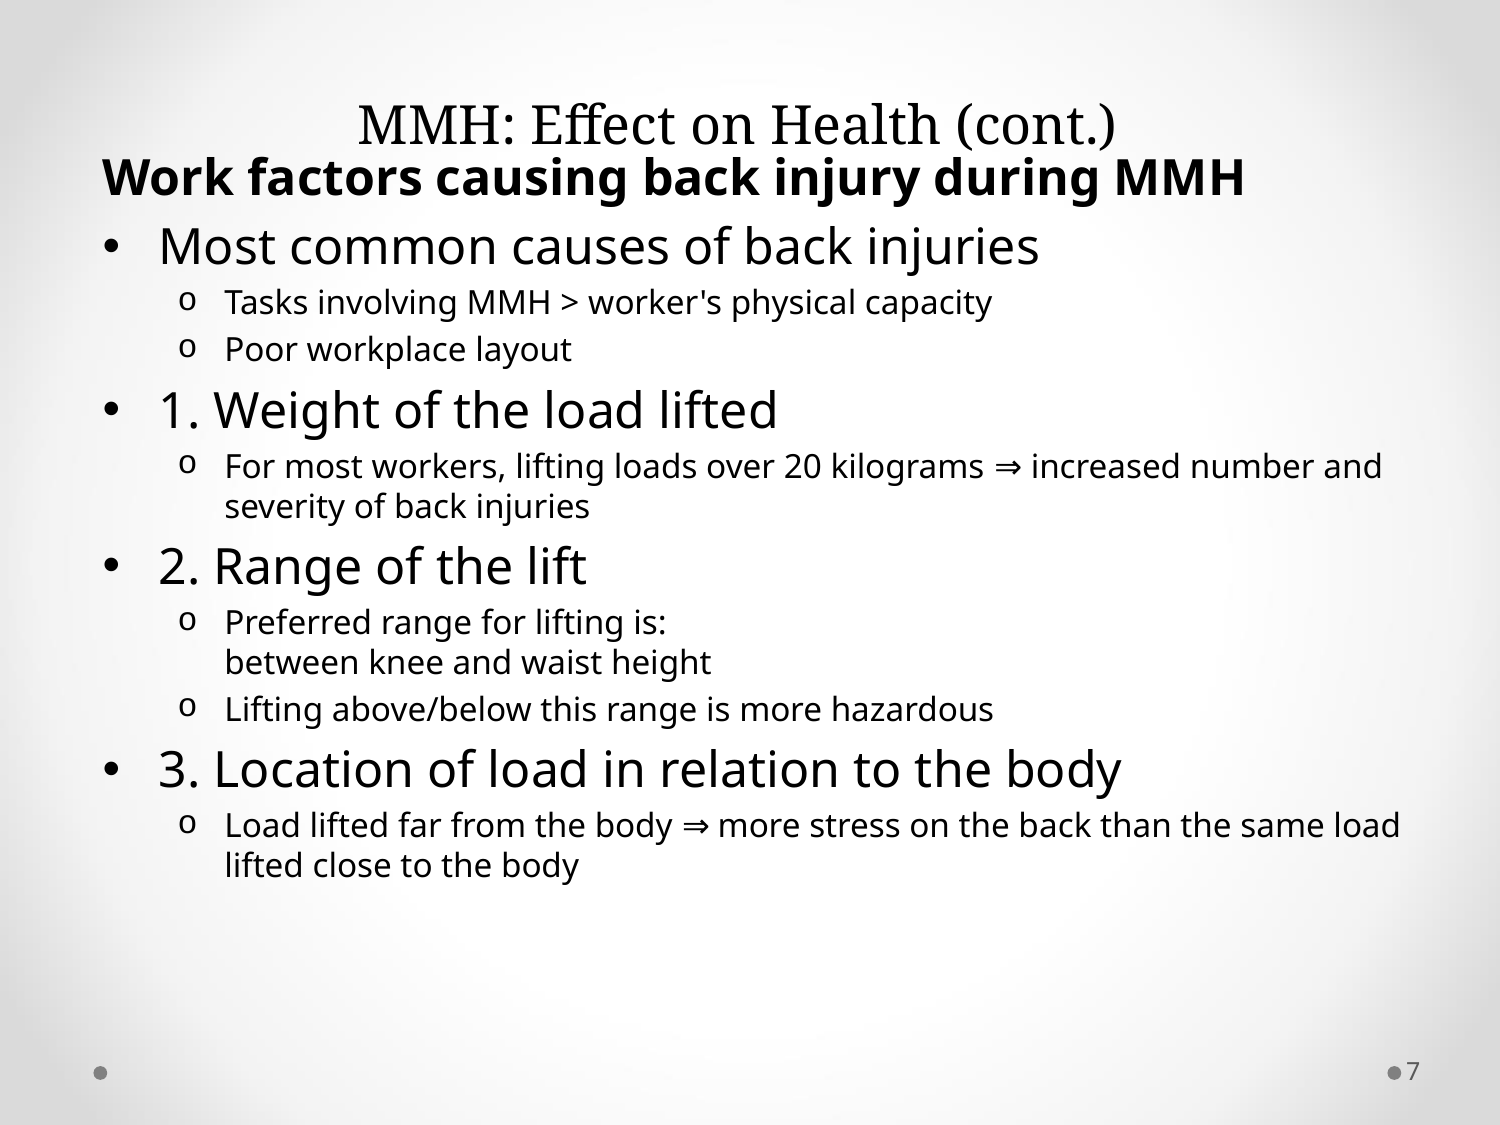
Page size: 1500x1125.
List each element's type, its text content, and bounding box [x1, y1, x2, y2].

picture [0, 0, 1500, 1125]
slide_number 7 [1401, 1042, 1494, 1103]
title MMH: Effect on Health (cont.) [62, 62, 1413, 163]
list Work factors causing back injury during MMH Most common causes of back injuries Tasks involving MMH > worker's physical capacity Poor workplace layout 1. Weight of the load lifted For most workers, lifting loads over 20 kilograms ⇒ increased number and severity of back injuries 2. Range of the lift Preferred range for lifting is: between knee and waist height Lifting above/below this range is more hazardous 3. Location of load in relation to the body Load lifted far from the body ⇒ more stress on the back than the same load lifted close to the body [87, 137, 1438, 1113]
